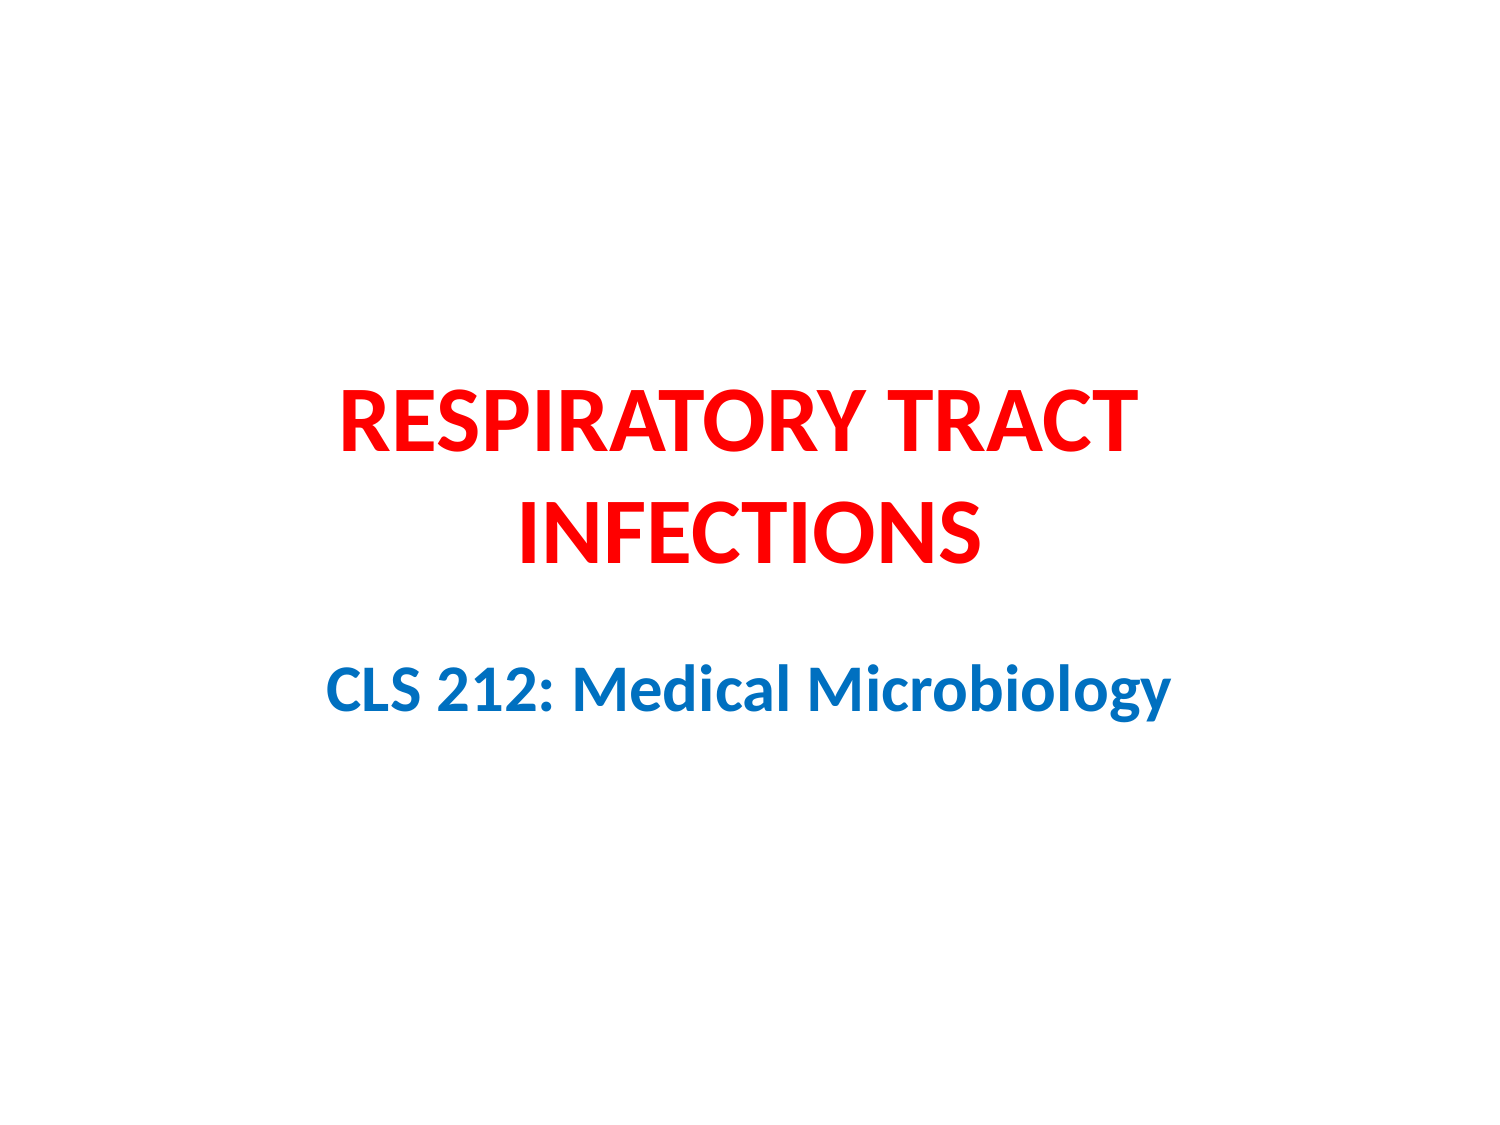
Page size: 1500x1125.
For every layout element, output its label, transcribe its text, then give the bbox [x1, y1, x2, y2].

title RESPIRATORY TRACT INFECTIONS [112, 349, 1388, 591]
subtitle CLS 212: Medical Microbiology [225, 637, 1275, 925]
